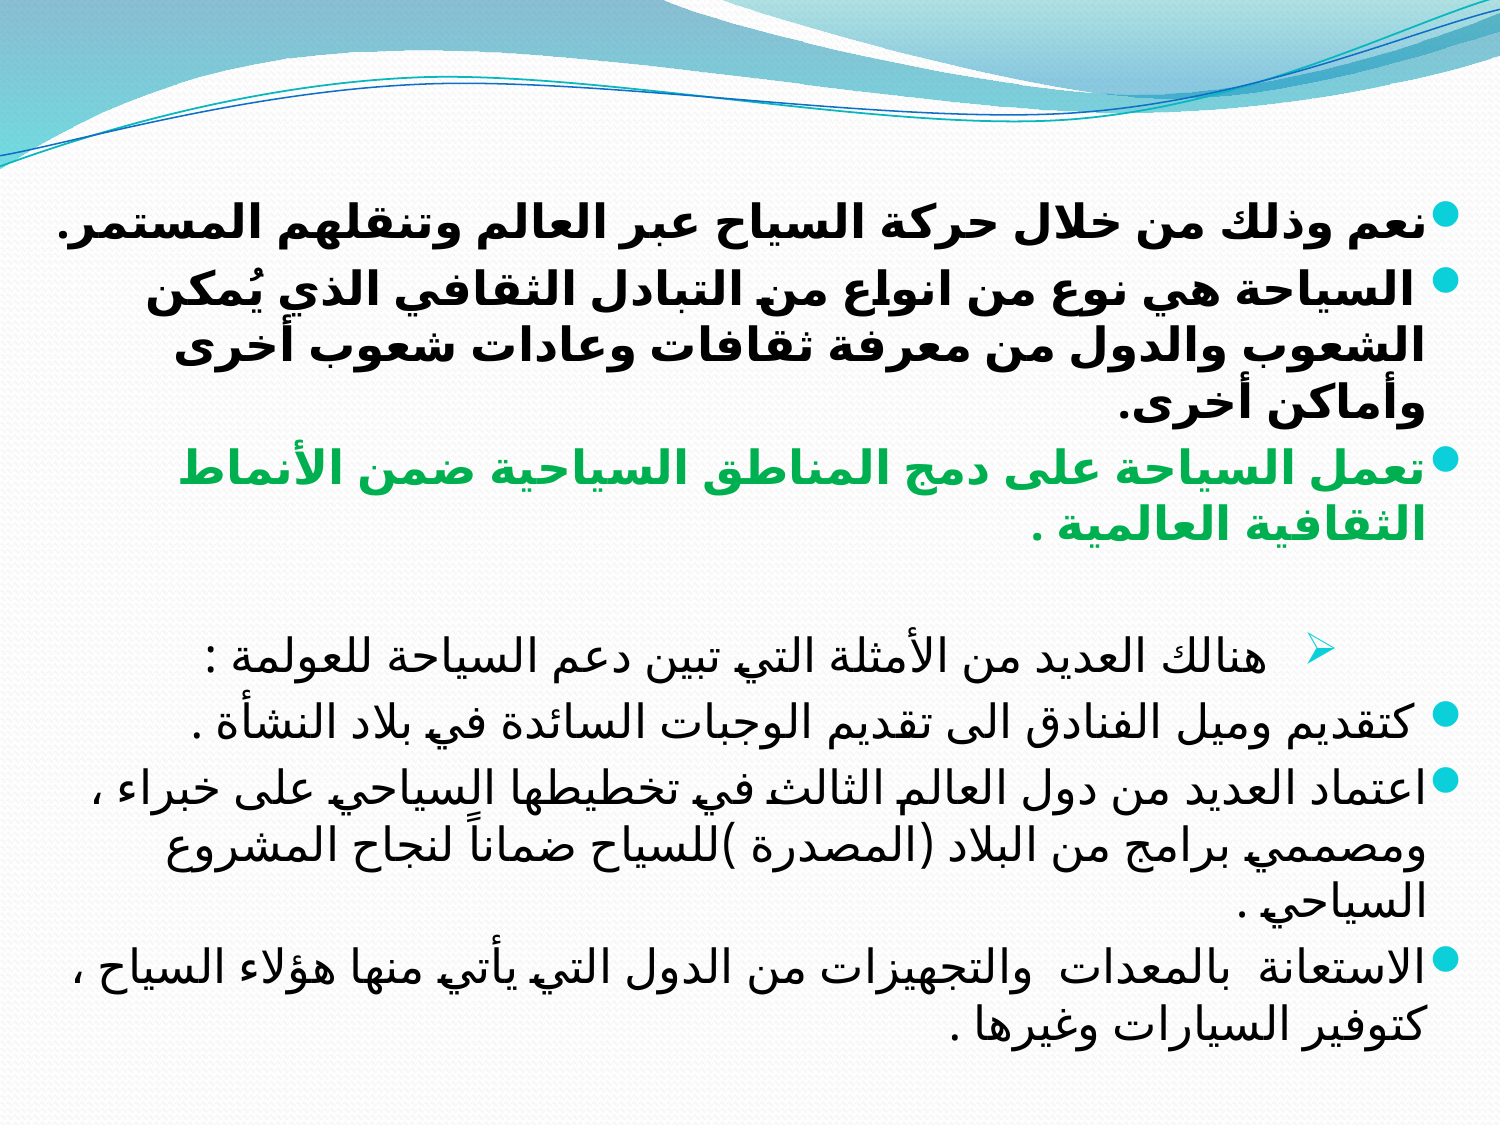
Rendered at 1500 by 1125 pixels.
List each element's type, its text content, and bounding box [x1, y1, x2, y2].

list نعم وذلك من خلال حركة السياح عبر العالم وتنقلهم المستمر. السياحة هي نوع من انواع من التبادل الثقافي الذي يُمكن الشعوب والدول من معرفة ثقافات وعادات شعوب أخرى وأماكن أخرى. تعمل السياحة على دمج المناطق السياحية ضمن الأنماط الثقافية العالمية . هنالك العديد من الأمثلة التي تبين دعم السياحة للعولمة : كتقديم وميل الفنادق الى تقديم الوجبات السائدة في بلاد النشأة . اعتماد العديد من دول العالم الثالث في تخطيطها السياحي على خبراء ، ومصممي برامج من البلاد (المصدرة )للسياح ضماناً لنجاح المشروع السياحي . الاستعانة بالمعدات والتجهيزات من الدول التي يأتي منها هؤلاء السياح ، كتوفير السيارات وغيرها . [29, 184, 1483, 1083]
